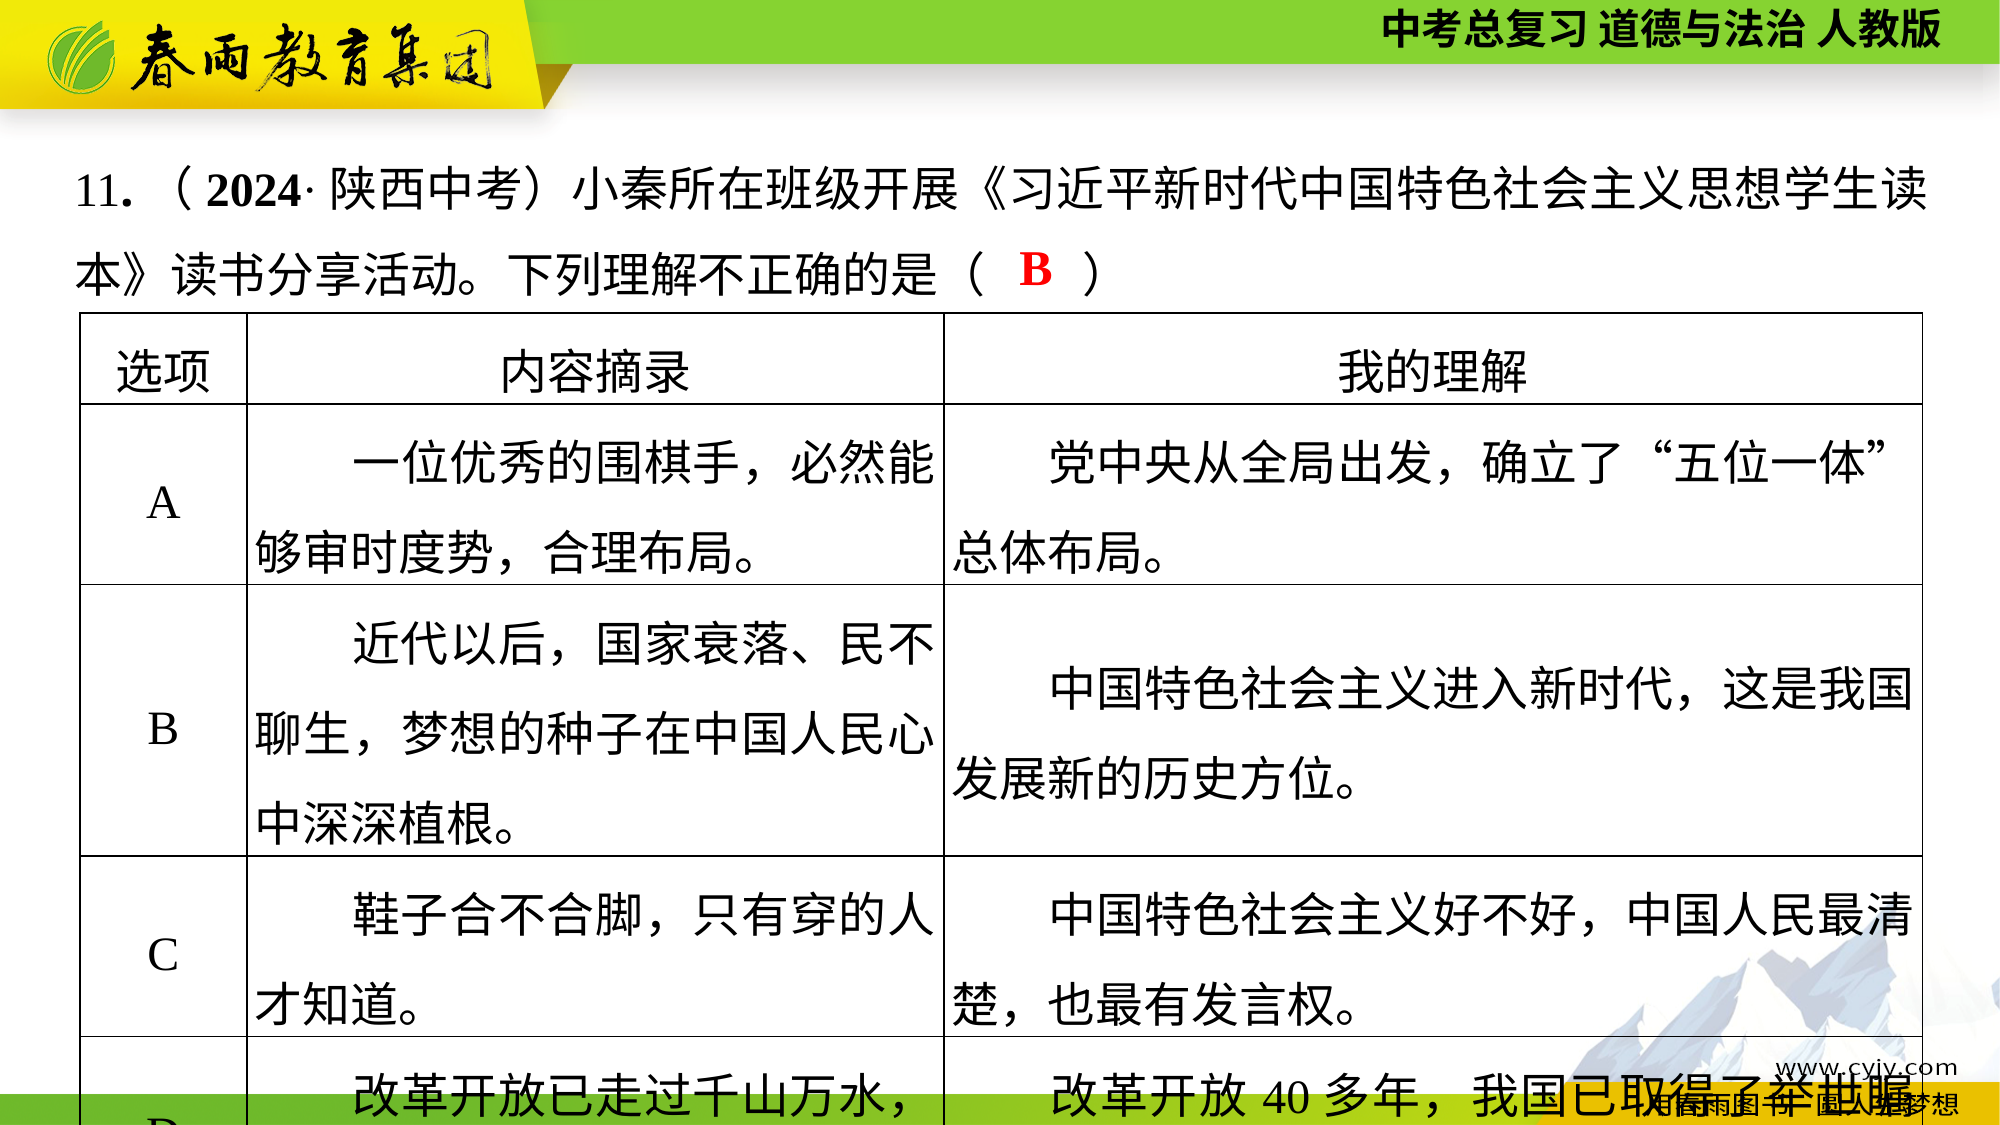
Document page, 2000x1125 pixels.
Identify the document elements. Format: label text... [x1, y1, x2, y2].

table_cell C [81, 857, 246, 1036]
table_cell 改革开放已走过千山万水，但仍需跋山涉水。 [248, 1037, 943, 1125]
table_cell 一位优秀的围棋手，必然能够审时度势，合理布局。 [248, 405, 943, 584]
table_cell 中国特色社会主义好不好，中国人民最清楚，也最有发言权。 [945, 857, 1922, 1036]
table_cell A [81, 405, 246, 584]
text_box B [1004, 227, 1068, 303]
table_header 我的理解 [945, 314, 1922, 403]
picture [0, 0, 2000, 1125]
table_cell 鞋子合不合脚，只有穿的人才知道。 [248, 857, 943, 1036]
table_cell B [81, 585, 246, 855]
table_header 内容摘录 [248, 314, 943, 403]
table_cell 近代以后，国家衰落、民不聊生，梦想的种子在中国人民心中深深植根。 [248, 585, 943, 855]
list 11.（2024·陕西中考）小秦所在班级开展《习近平新时代中国特色社会主义思想学生读本》读书分享活动。下列理解不正确的是（ ） [59, 122, 1944, 308]
table_cell 改革开放40多年，我国已取得了举世瞩目的成就。但还有很多“硬骨头”要啃。 [945, 1037, 1922, 1125]
table_header 选项 [81, 314, 246, 403]
table_cell 中国特色社会主义进入新时代，这是我国发展新的历史方位。 [945, 585, 1922, 855]
table_cell 党中央从全局出发，确立了“五位一体”总体布局。 [945, 405, 1922, 584]
table_cell D [81, 1037, 246, 1125]
